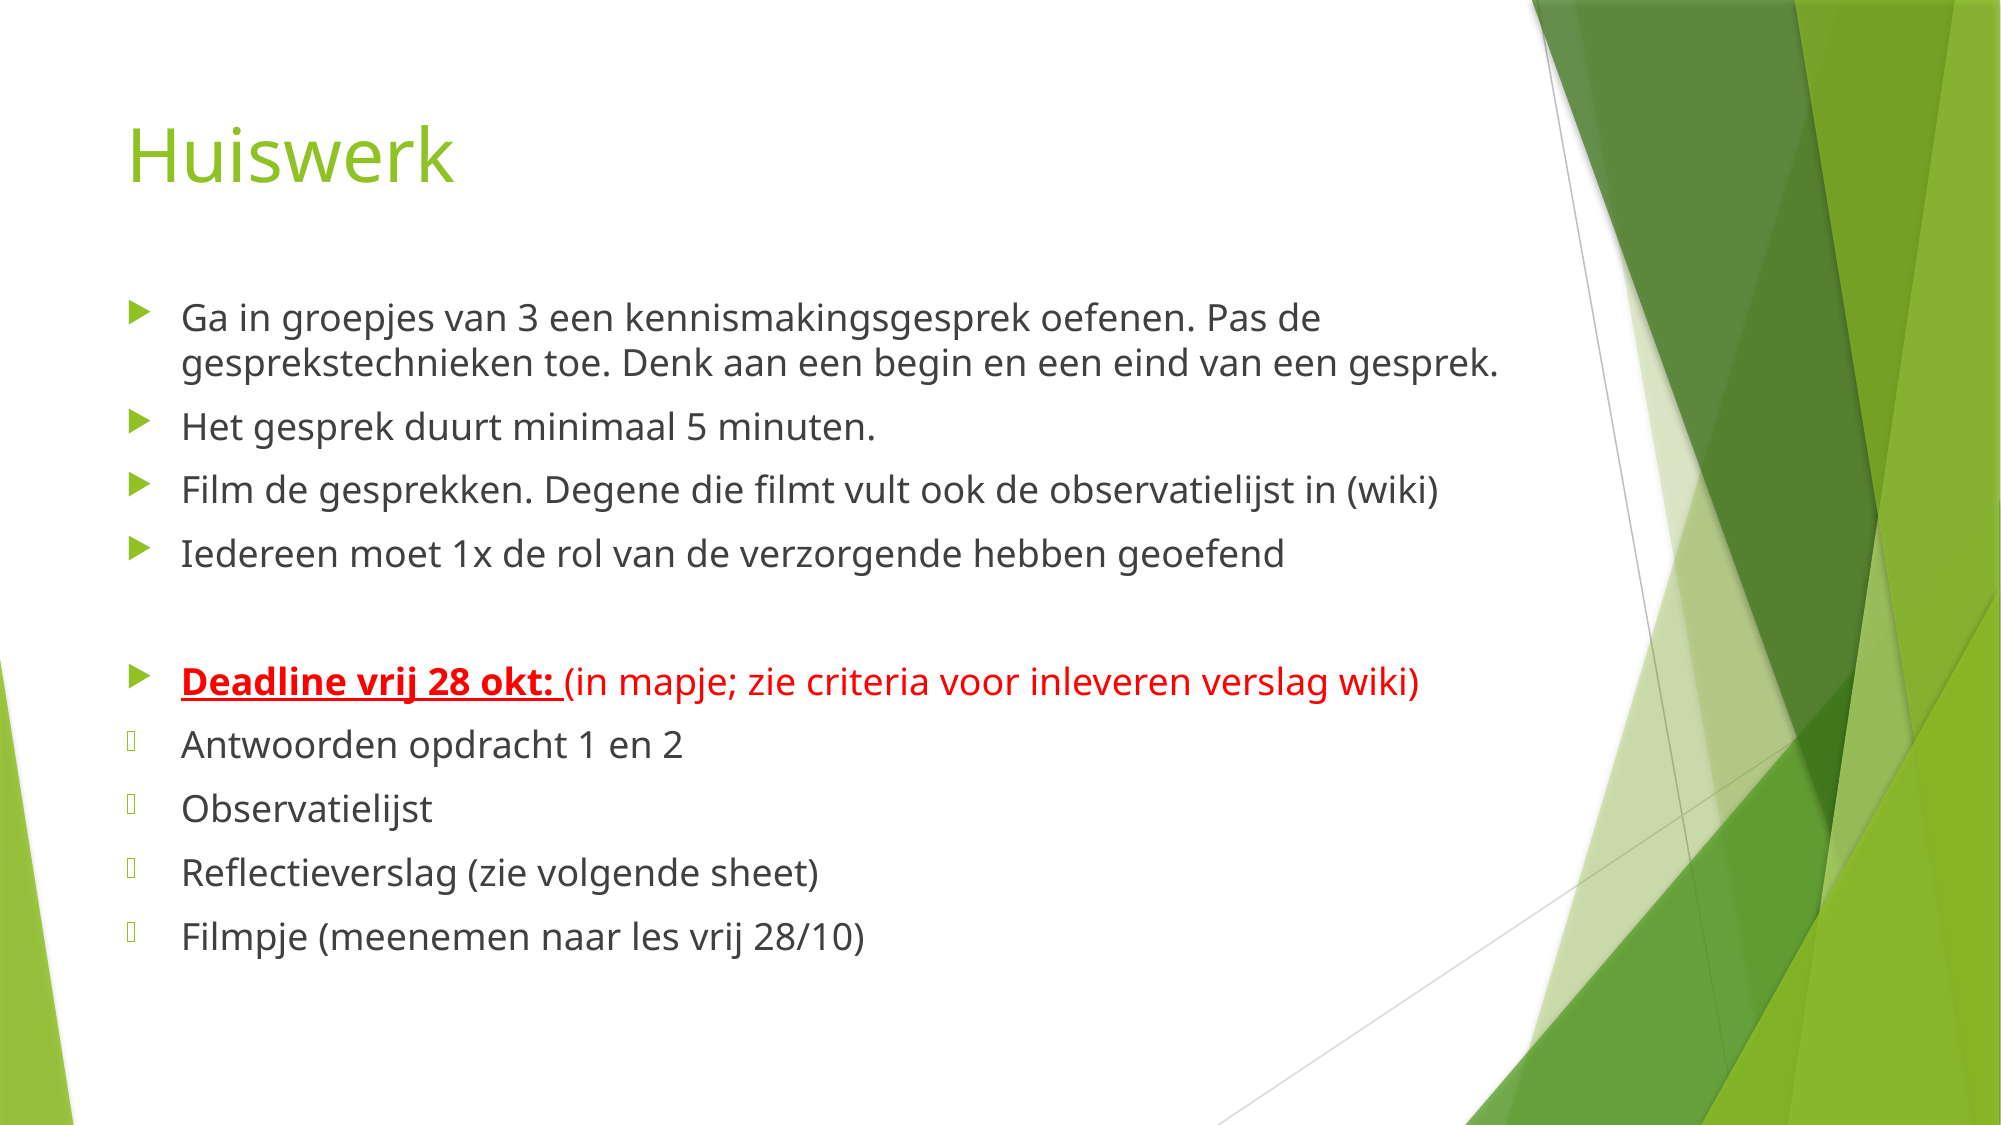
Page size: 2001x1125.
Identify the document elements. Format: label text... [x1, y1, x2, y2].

title Huiswerk [111, 99, 1522, 286]
list Ga in groepjes van 3 een kennismakingsgesprek oefenen. Pas de gesprekstechnieken toe. Denk aan een begin en een eind van een gesprek. Het gesprek duurt minimaal 5 minuten. Film de gesprekken. Degene die filmt vult ook de observatielijst in (wiki) Iedereen moet 1x de rol van de verzorgende hebben geoefend Deadline vrij 28 okt: (in mapje; zie criteria voor inleveren verslag wiki) Antwoorden opdracht 1 en 2 Observatielijst Reflectieverslag (zie volgende sheet) Filmpje (meenemen naar les vrij 28/10) [111, 286, 1522, 992]
